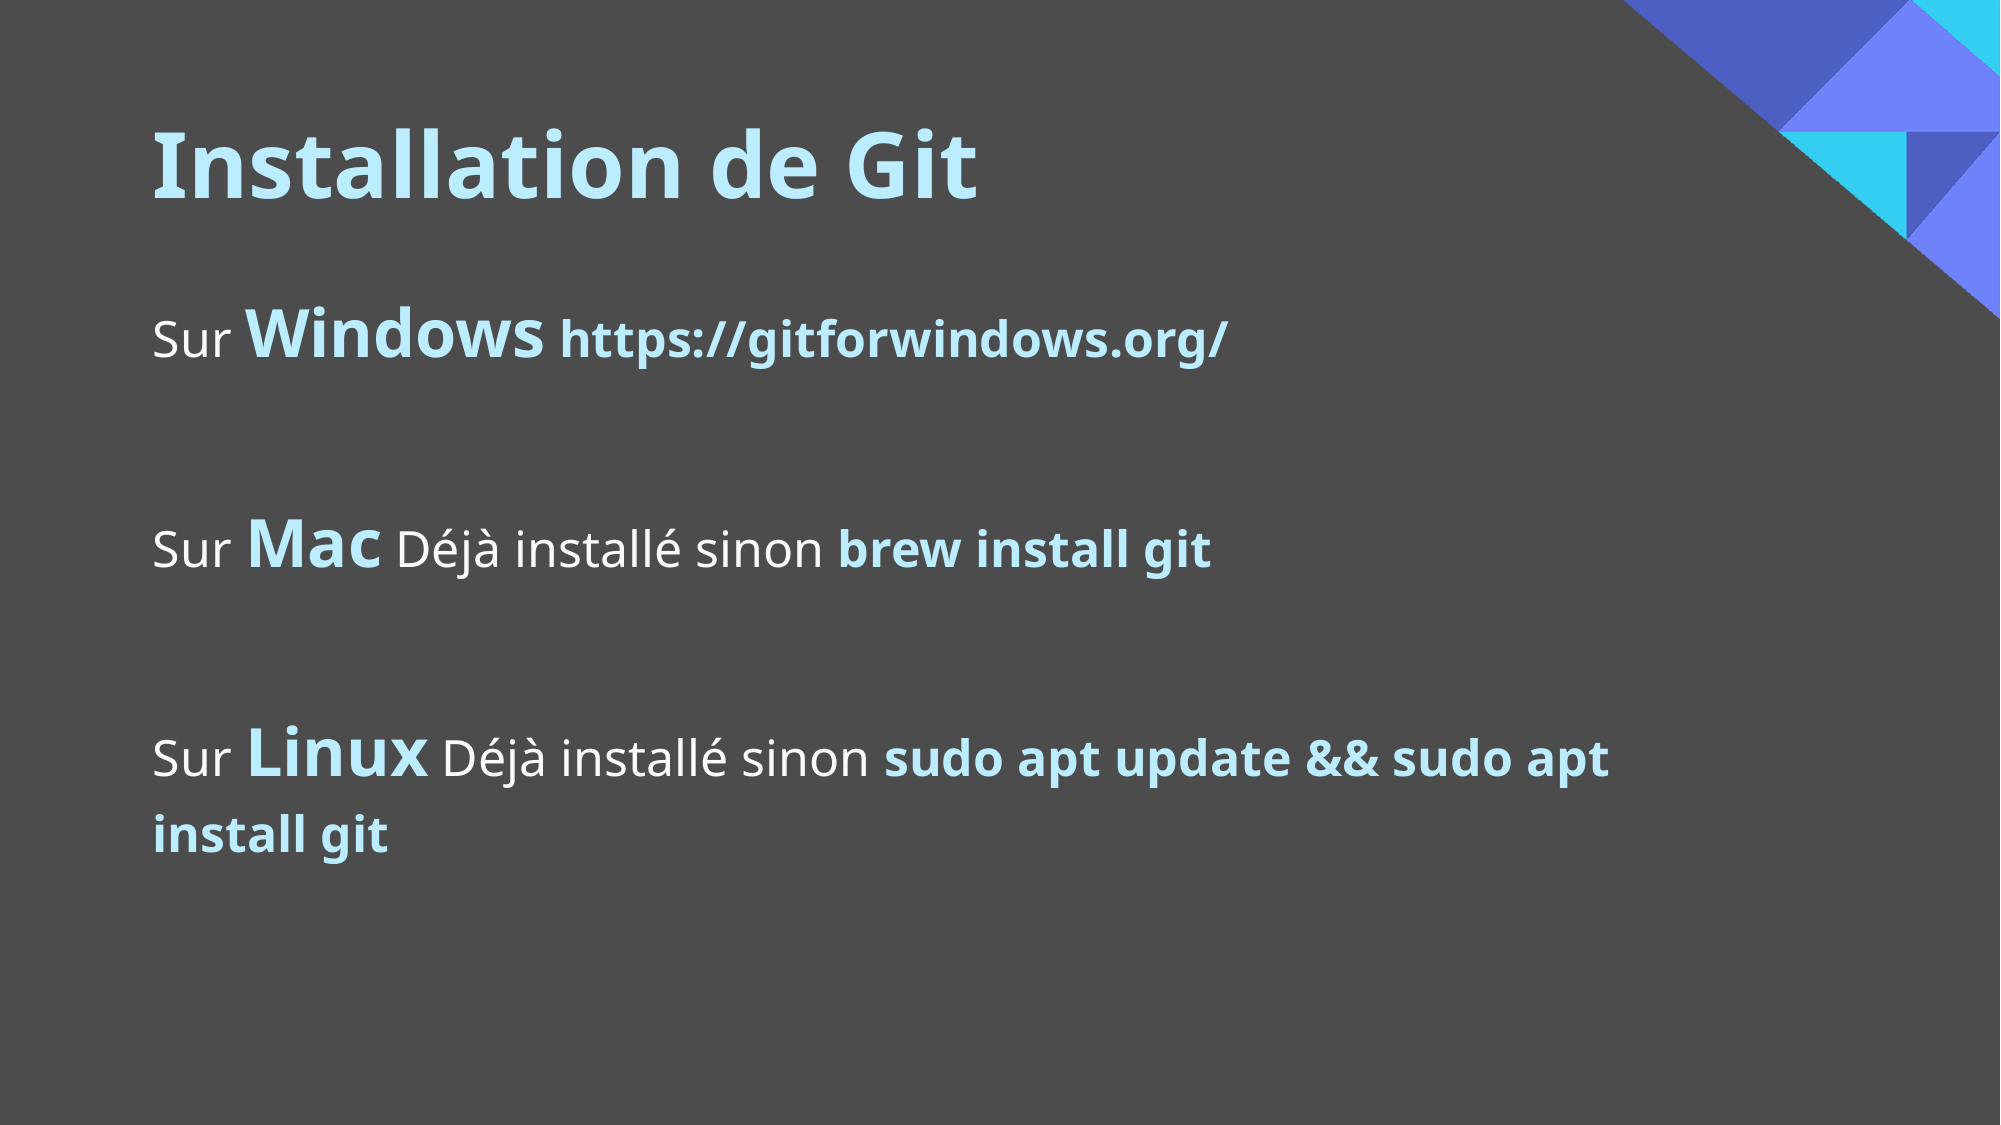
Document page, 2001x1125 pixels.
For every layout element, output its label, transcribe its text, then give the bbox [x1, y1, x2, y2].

title Installation de Git [137, 59, 1863, 278]
list Sur Windows https://gitforwindows.org/ Sur Mac Déjà installé sinon brew install git Sur Linux Déjà installé sinon sudo apt update && sudo apt install git [137, 267, 1780, 1016]
picture [1622, 0, 2000, 319]
